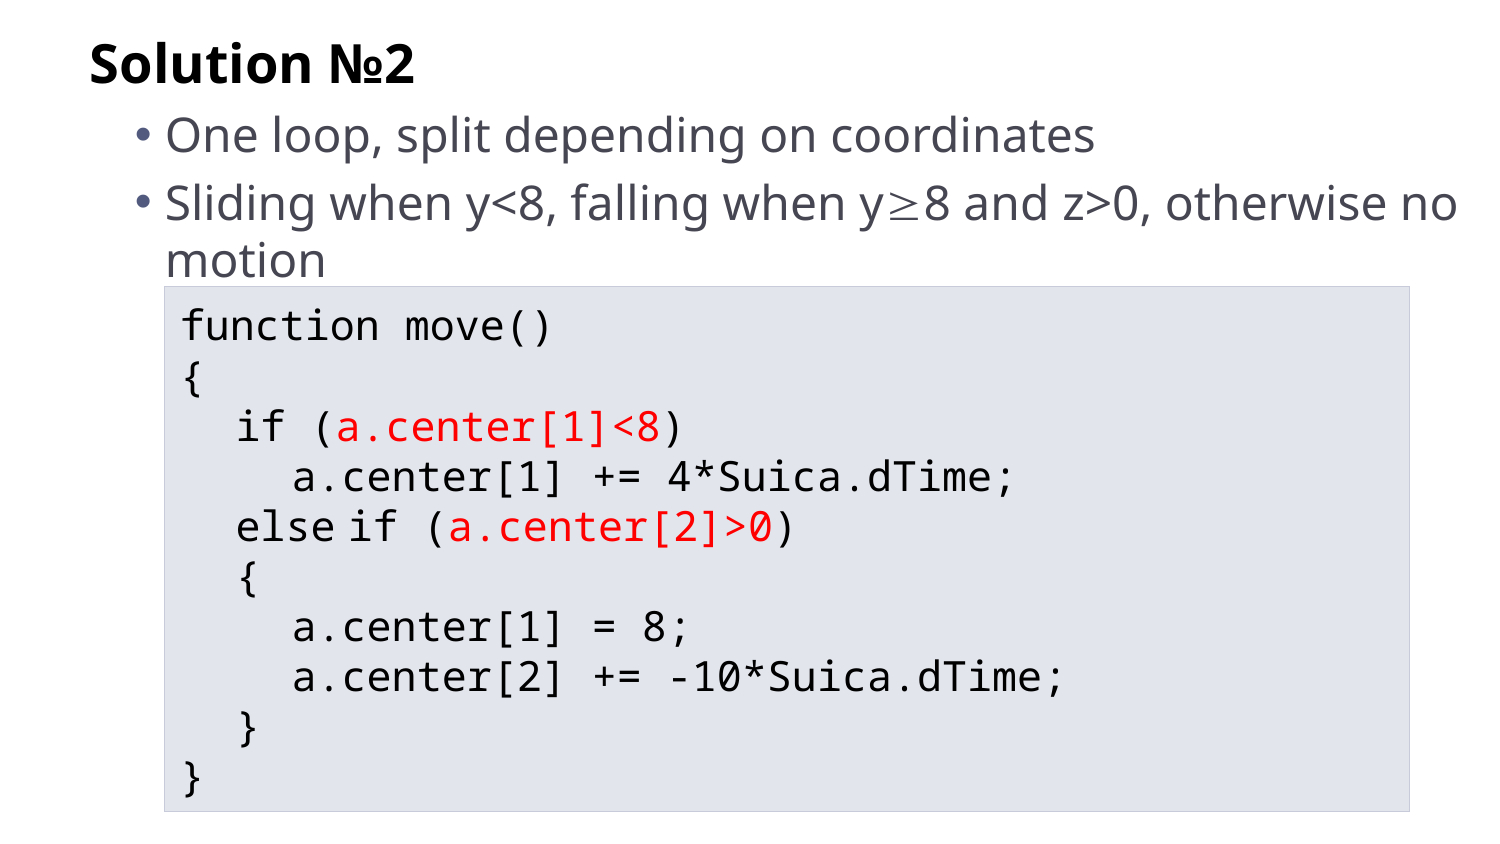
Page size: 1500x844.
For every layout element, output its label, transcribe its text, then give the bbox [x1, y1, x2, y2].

list Solution №2 One loop, split depending on coordinates Sliding when y<8, falling when y8 and z>0, otherwise no motion [75, 21, 1475, 835]
text_box function move() { if (a.center[1]<8) a.center[1] += 4*Suica.dTime; else if (a.center[2]>0) { a.center[1] = 8; a.center[2] += -10*Suica.dTime; } } [164, 286, 1410, 812]
